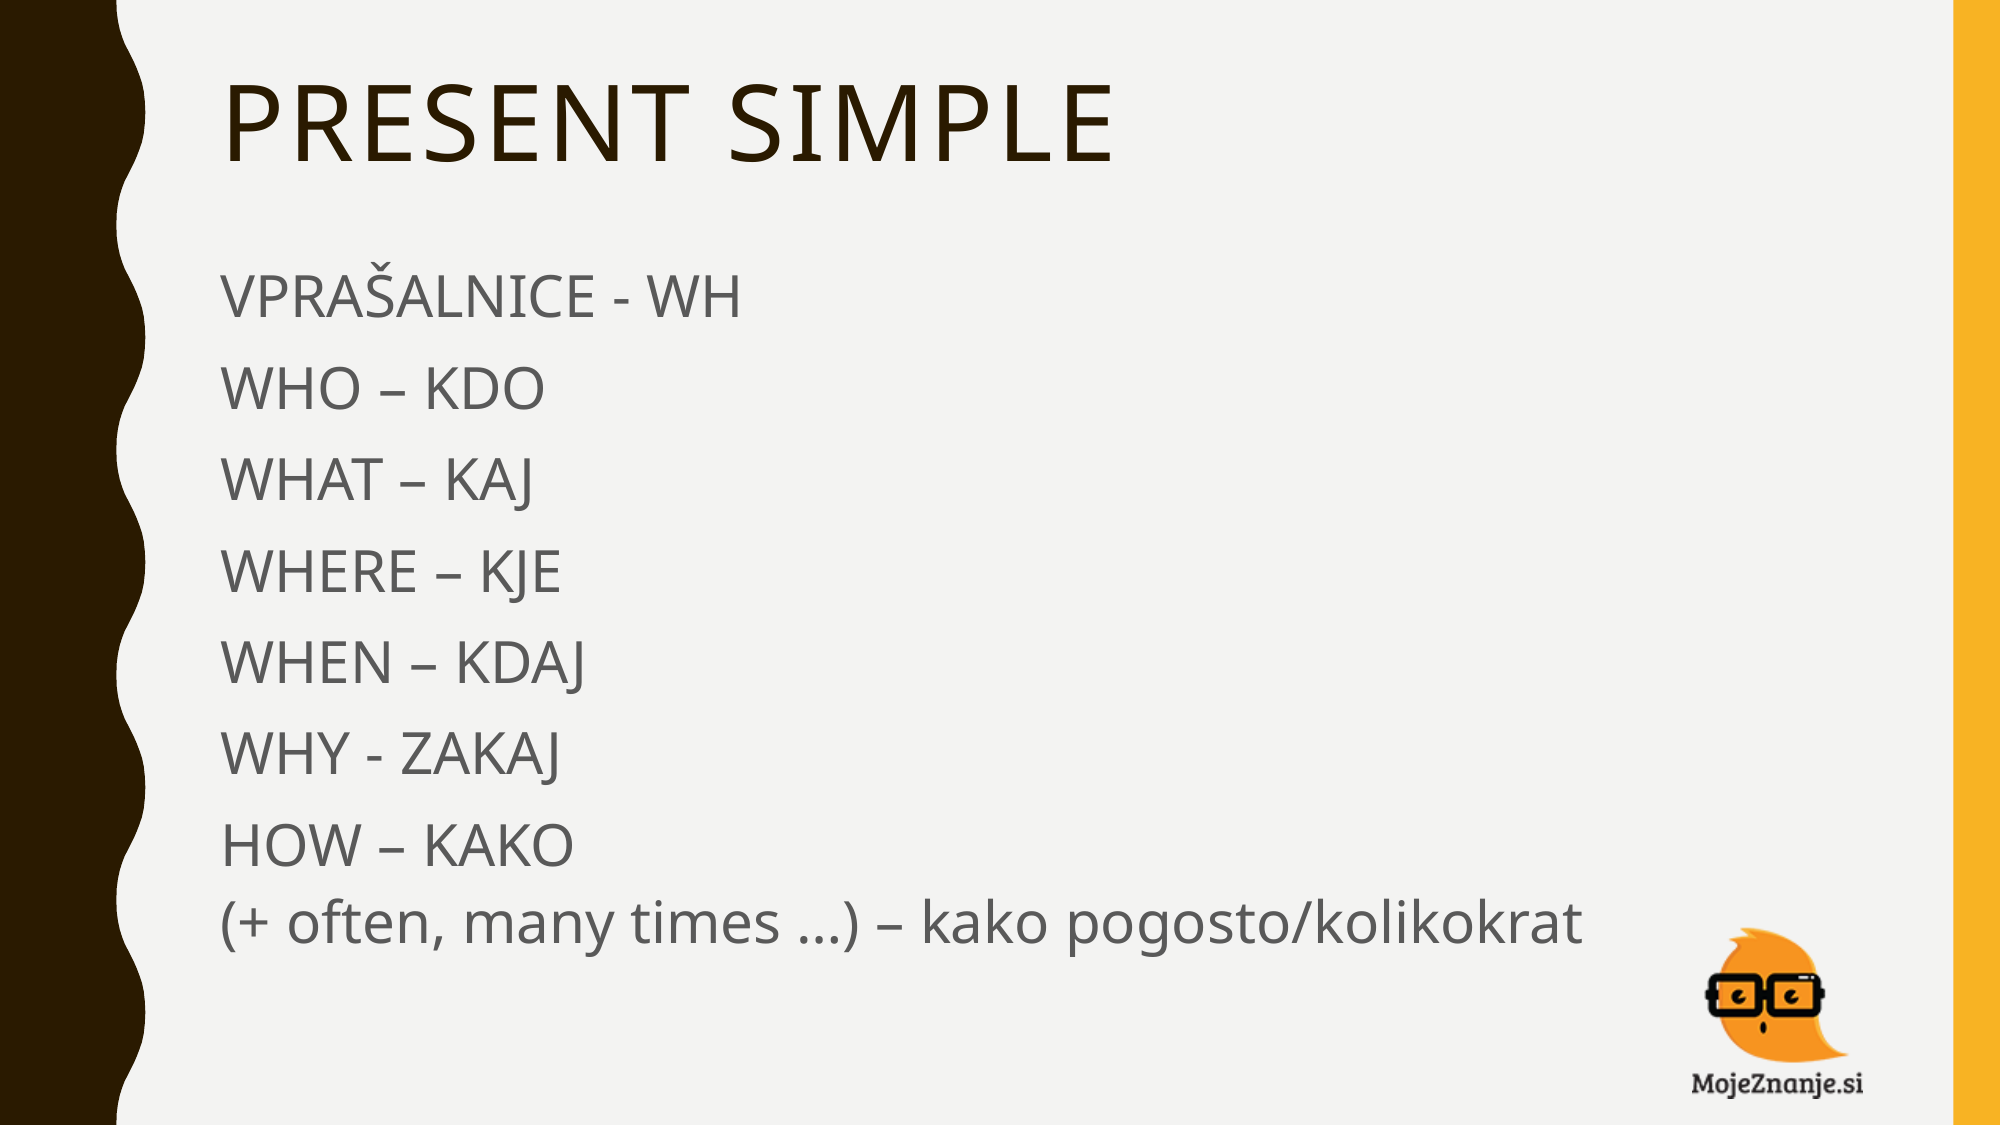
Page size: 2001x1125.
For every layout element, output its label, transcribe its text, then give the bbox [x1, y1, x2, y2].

picture [1692, 983, 1863, 1099]
title PRESENT SIMPLE [205, 62, 1875, 245]
list VPRAŠALNICE - WH WHO – KDO WHAT – KAJ WHERE – KJE WHEN – KDAJ WHY - ZAKAJ HOW – KAKO (+ often, many times …) – kako pogosto/kolikokrat [205, 245, 1875, 983]
